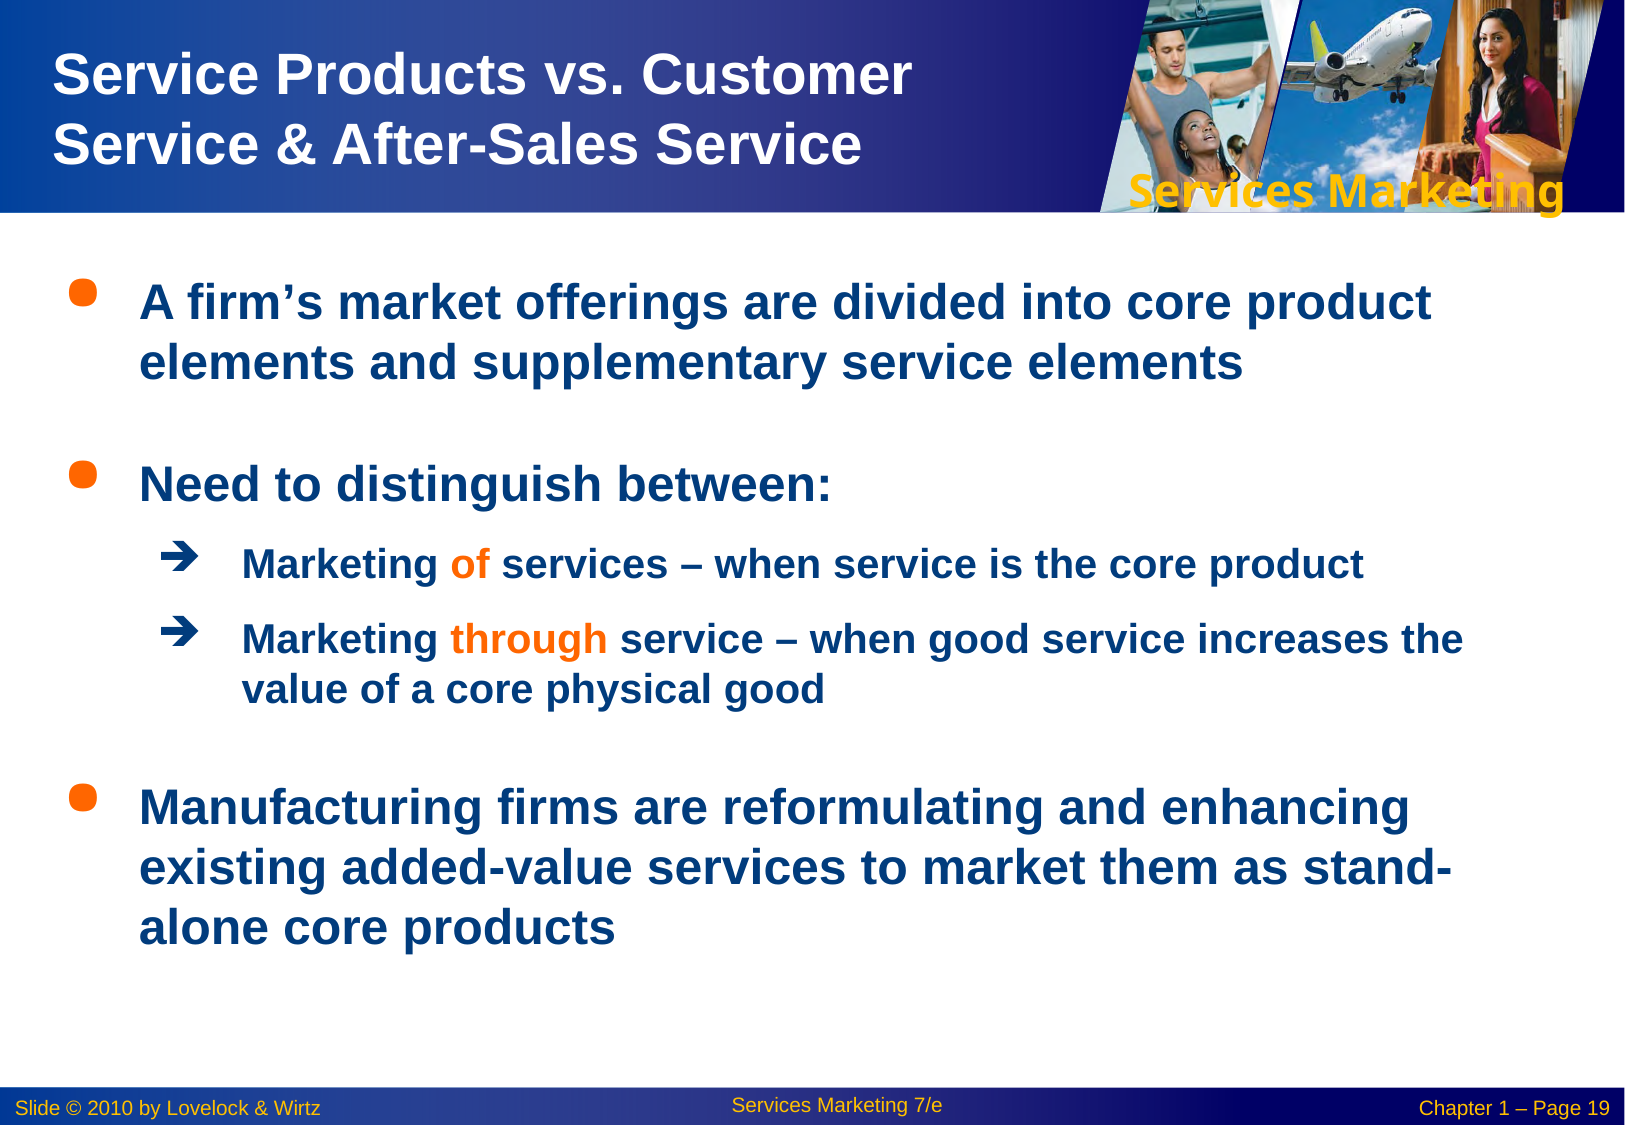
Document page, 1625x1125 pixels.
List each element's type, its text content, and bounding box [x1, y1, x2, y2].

picture [1162, 186, 1172, 192]
picture [1100, 0, 1604, 213]
title Service Products vs. Customer Service & After-Sales Service [36, 37, 1088, 176]
picture [1546, 187, 1556, 202]
list A firm’s market offerings are divided into core product elements and supplementary service elements Need to distinguish between: Marketing of services – when service is the core product Marketing through service – when good service increases the value of a core physical good Manufacturing firms are reformulating and enhancing existing added-value services to market them as stand-alone core products [49, 261, 1588, 1051]
